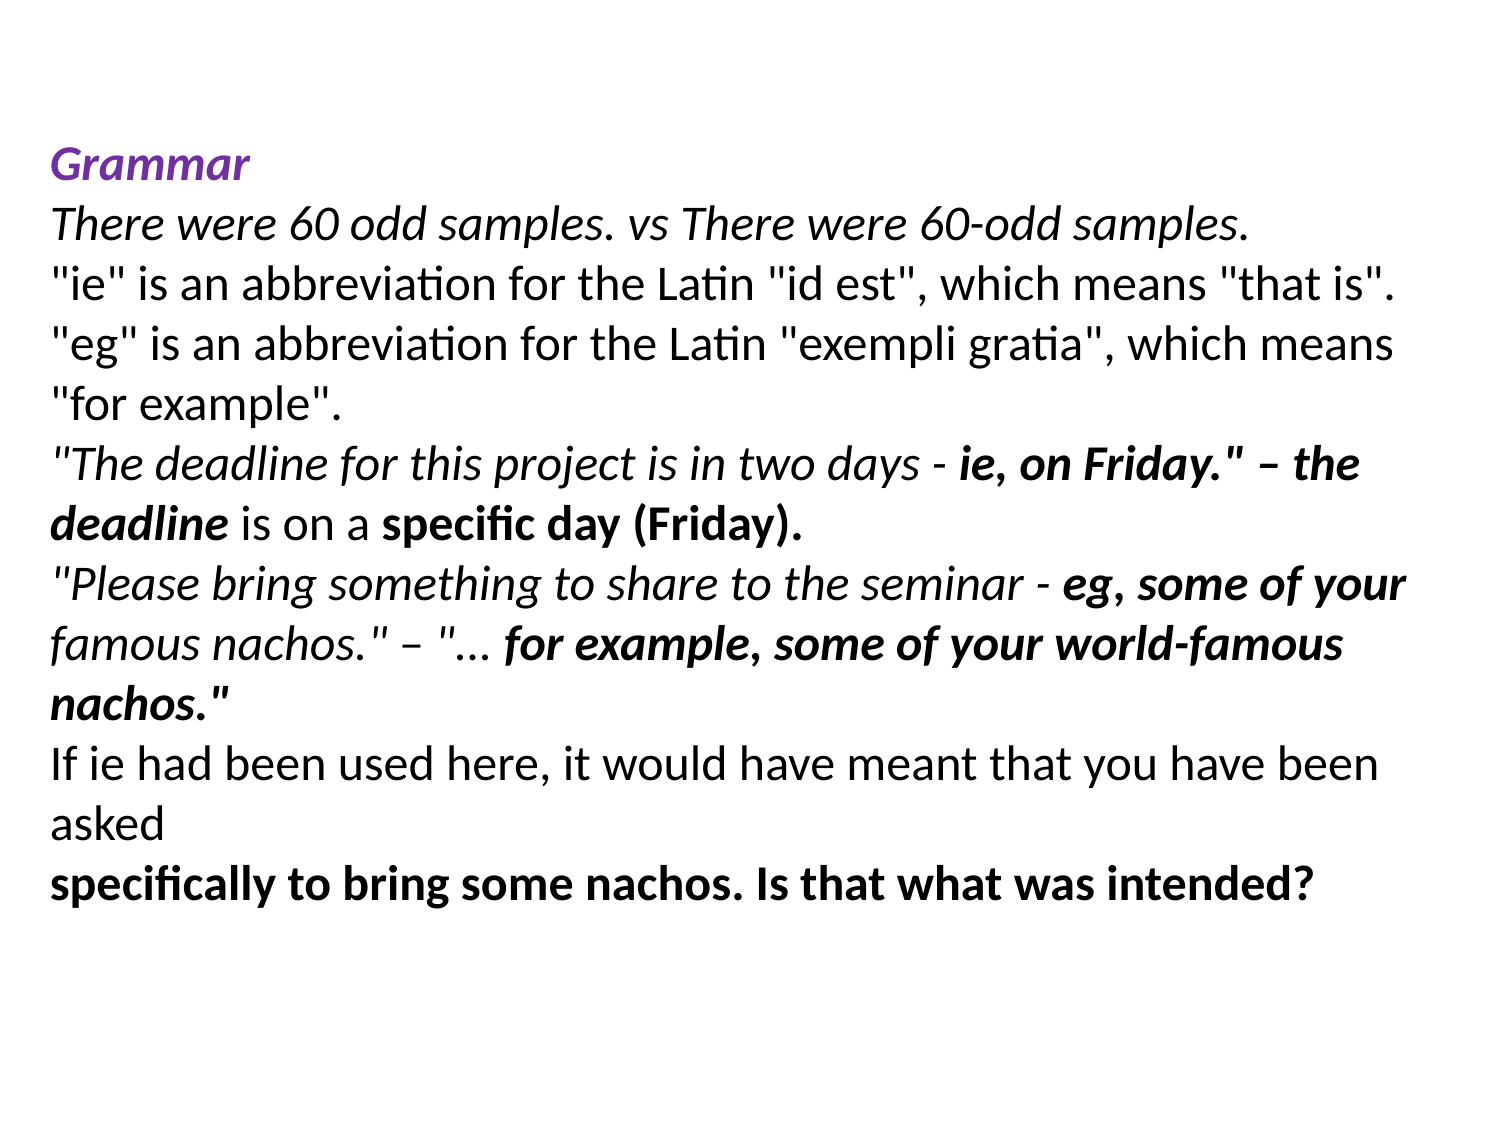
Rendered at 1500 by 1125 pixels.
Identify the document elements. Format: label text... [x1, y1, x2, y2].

text_box Grammar There were 60 odd samples. vs There were 60-odd samples. "ie" is an abbreviation for the Latin "id est", which means "that is". "eg" is an abbreviation for the Latin "exempli gratia", which means "for example". "The deadline for this project is in two days - ie, on Friday." – the deadline is on a specific day (Friday). "Please bring something to share to the seminar - eg, some of your famous nachos." – "... for example, some of your world-famous nachos." If ie had been used here, it would have meant that you have been asked specifically to bring some nachos. Is that what was intended? [35, 123, 1489, 918]
